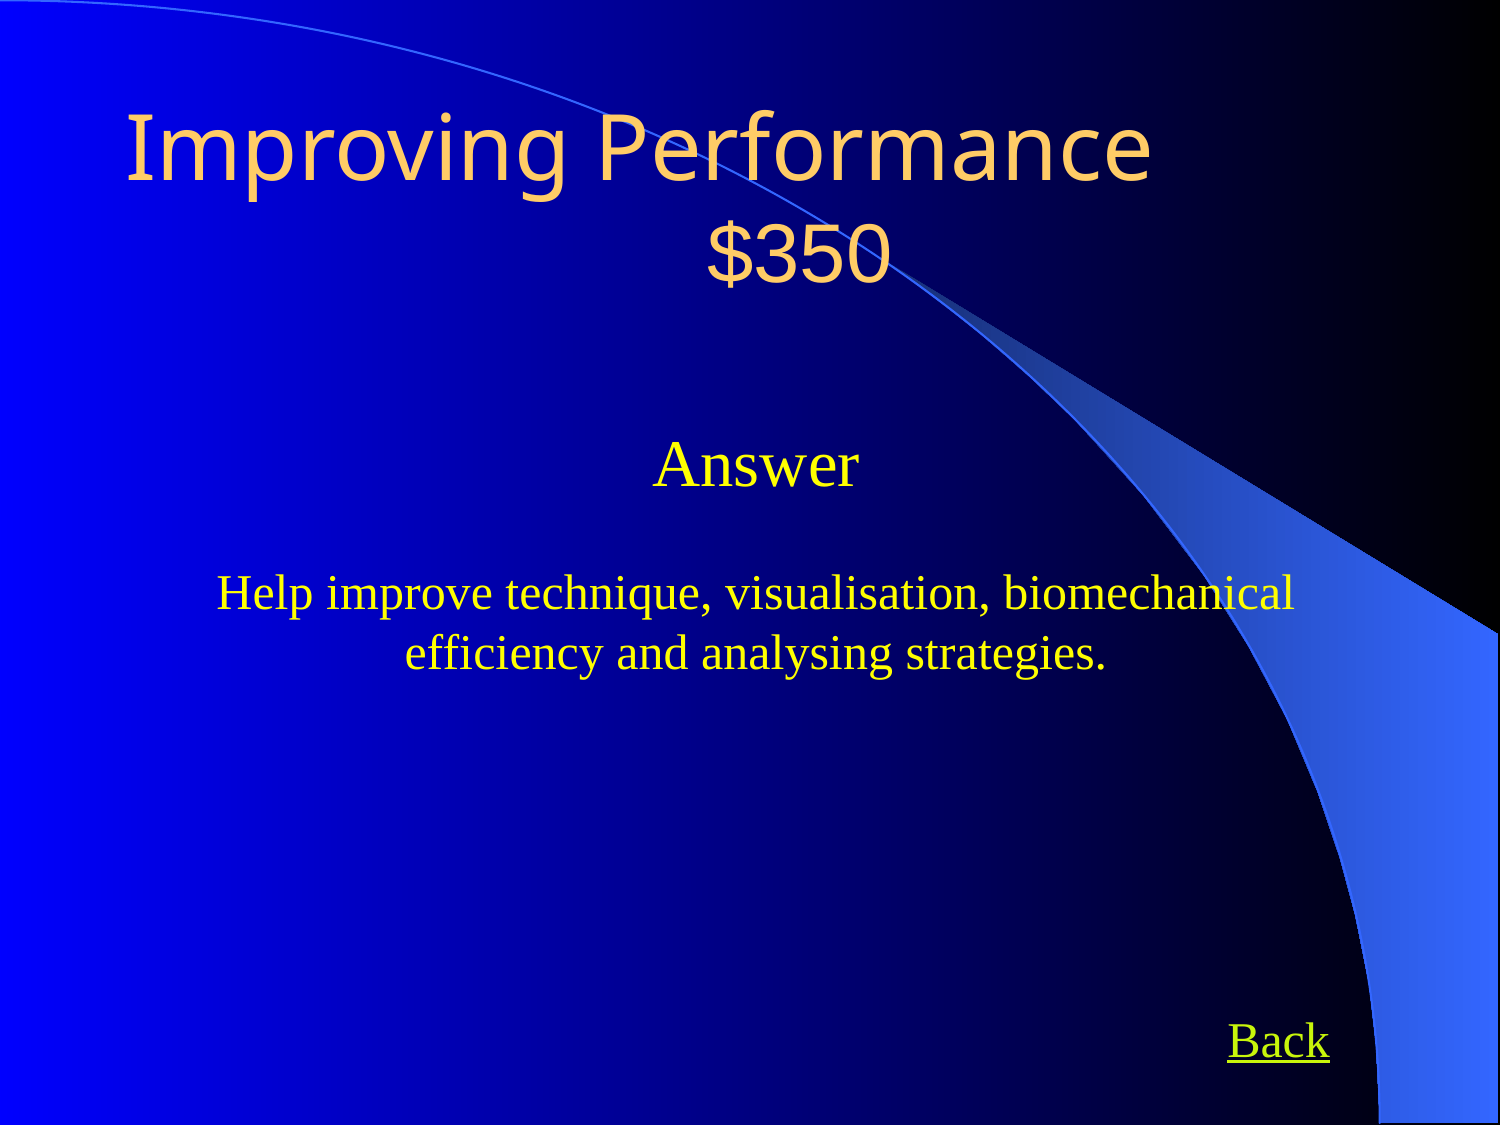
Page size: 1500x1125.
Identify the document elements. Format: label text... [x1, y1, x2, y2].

text_box Answer Help improve technique, visualisation, biomechanical efficiency and analysing strategies. [99, 412, 1413, 868]
title Improving Performance $350 [87, 99, 1363, 288]
text_box Back [1212, 999, 1438, 1075]
